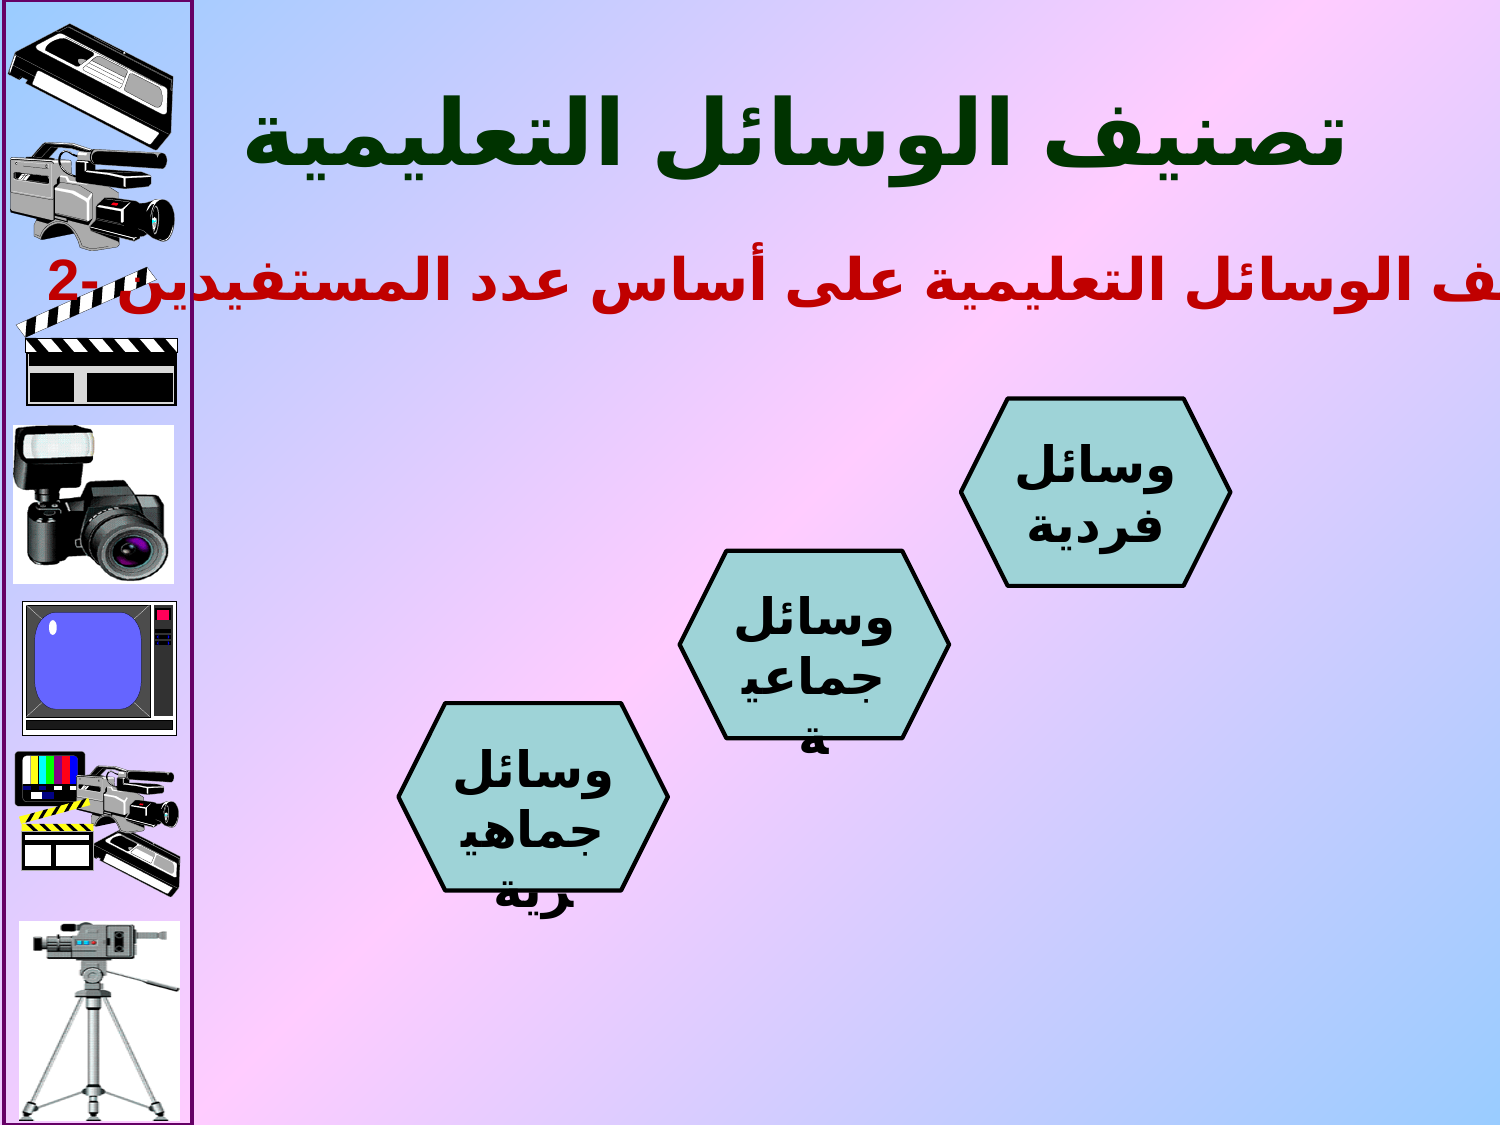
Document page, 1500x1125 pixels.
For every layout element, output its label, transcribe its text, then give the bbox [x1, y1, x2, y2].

text_box [4, 0, 192, 234]
text_box 2- تصنيف الوسائل التعليمية على أساس عدد المستفيدين [188, 234, 1500, 320]
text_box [5, 21, 184, 1121]
text_box وسائل فردية [960, 398, 1231, 586]
text_box [186, 320, 192, 1125]
text_box وسائل جماهيرية [398, 703, 668, 891]
text_box وسائل جماعية [679, 550, 950, 739]
text_box تصنيف الوسائل التعليمية [226, 66, 1366, 191]
